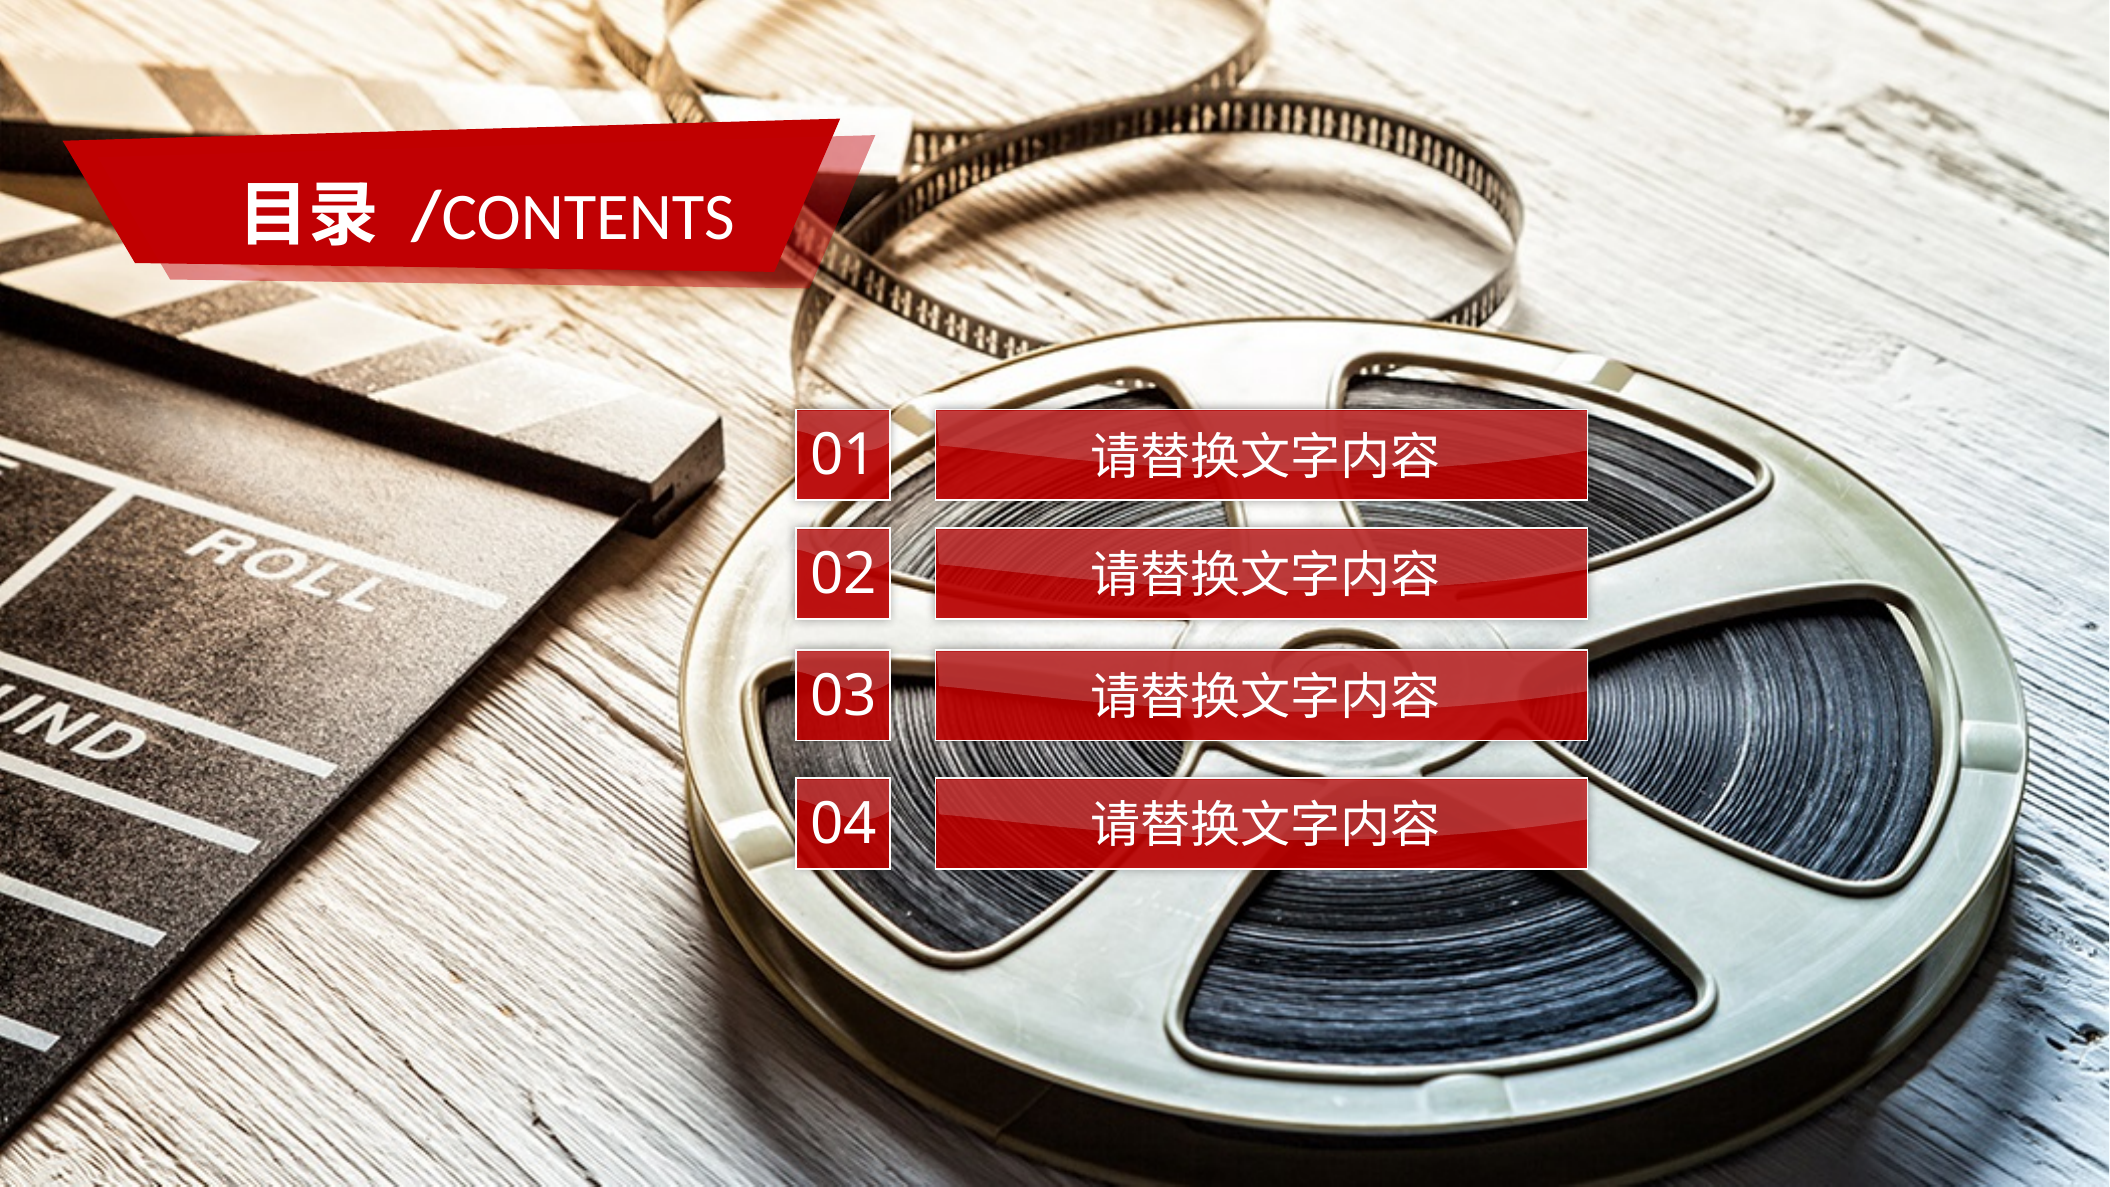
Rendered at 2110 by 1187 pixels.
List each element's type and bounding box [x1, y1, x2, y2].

text_box [935, 527, 1589, 619]
text_box [789, 777, 891, 869]
text_box [62, 118, 876, 289]
text_box [789, 527, 891, 619]
text_box [935, 649, 1589, 741]
text_box [935, 777, 1589, 869]
text_box [0, 0, 2110, 1187]
text_box [789, 649, 891, 741]
text_box [935, 409, 1589, 501]
text_box [789, 408, 891, 501]
